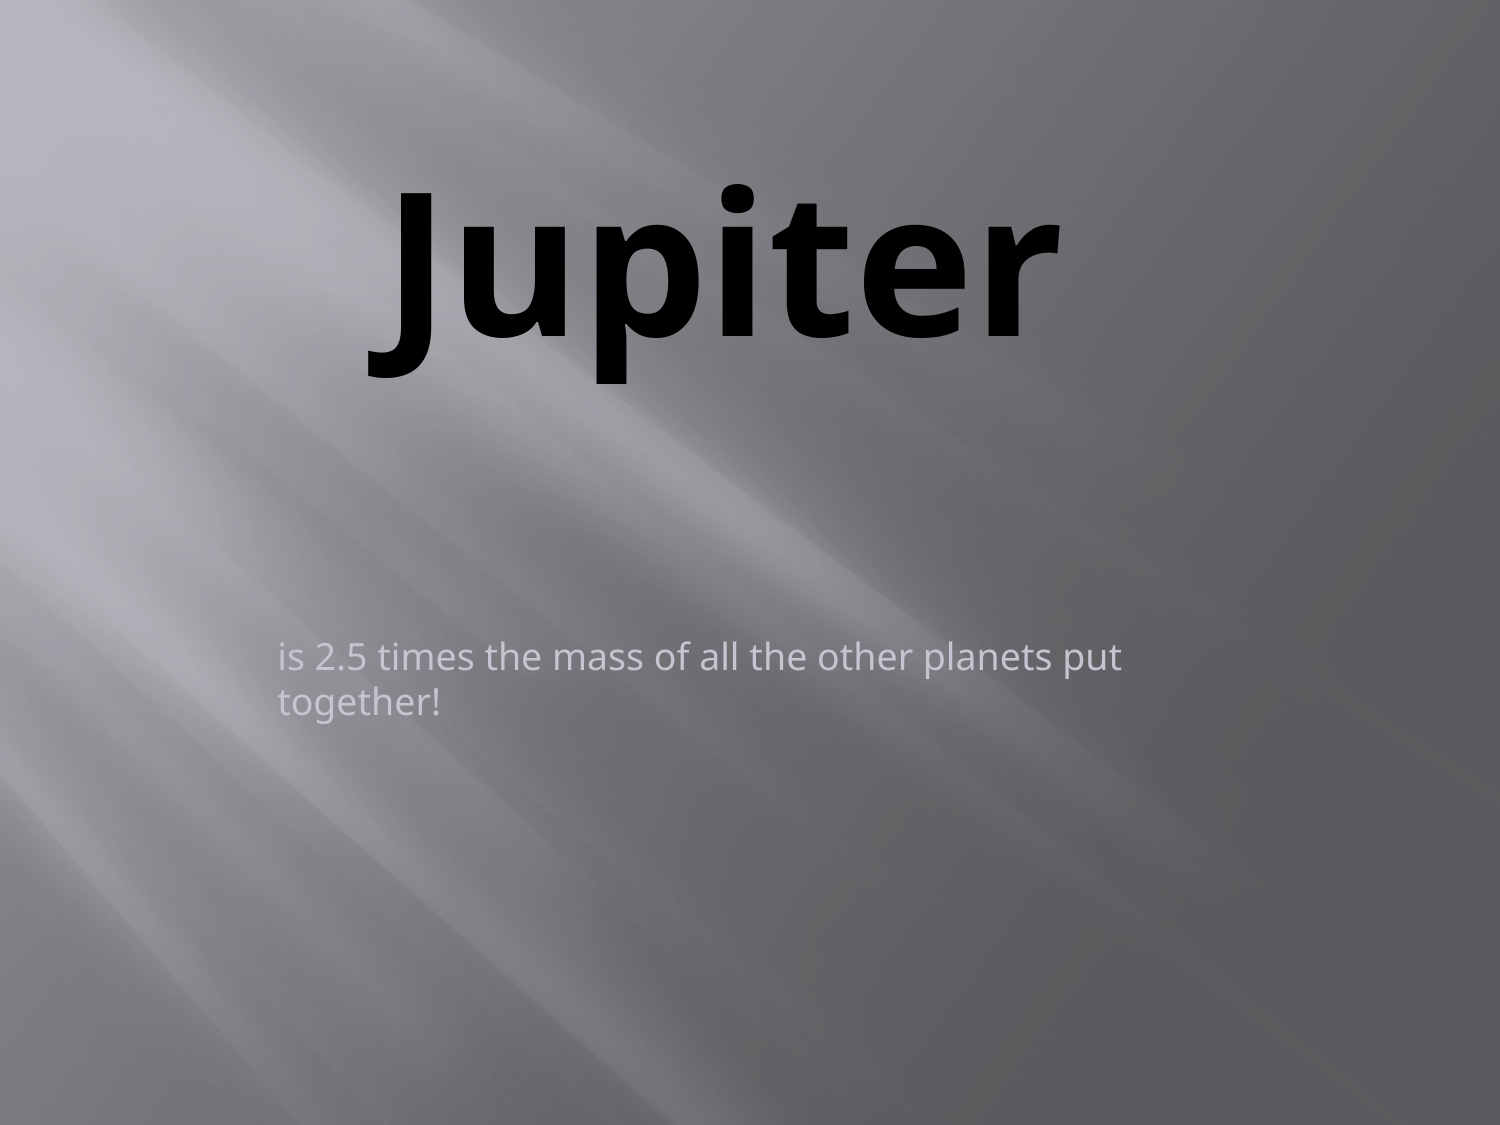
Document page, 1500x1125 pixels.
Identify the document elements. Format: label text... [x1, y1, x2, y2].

title Jupiter [75, 162, 1425, 350]
text_box is 2.5 times the mass of all the other planets put together! [262, 625, 1175, 731]
